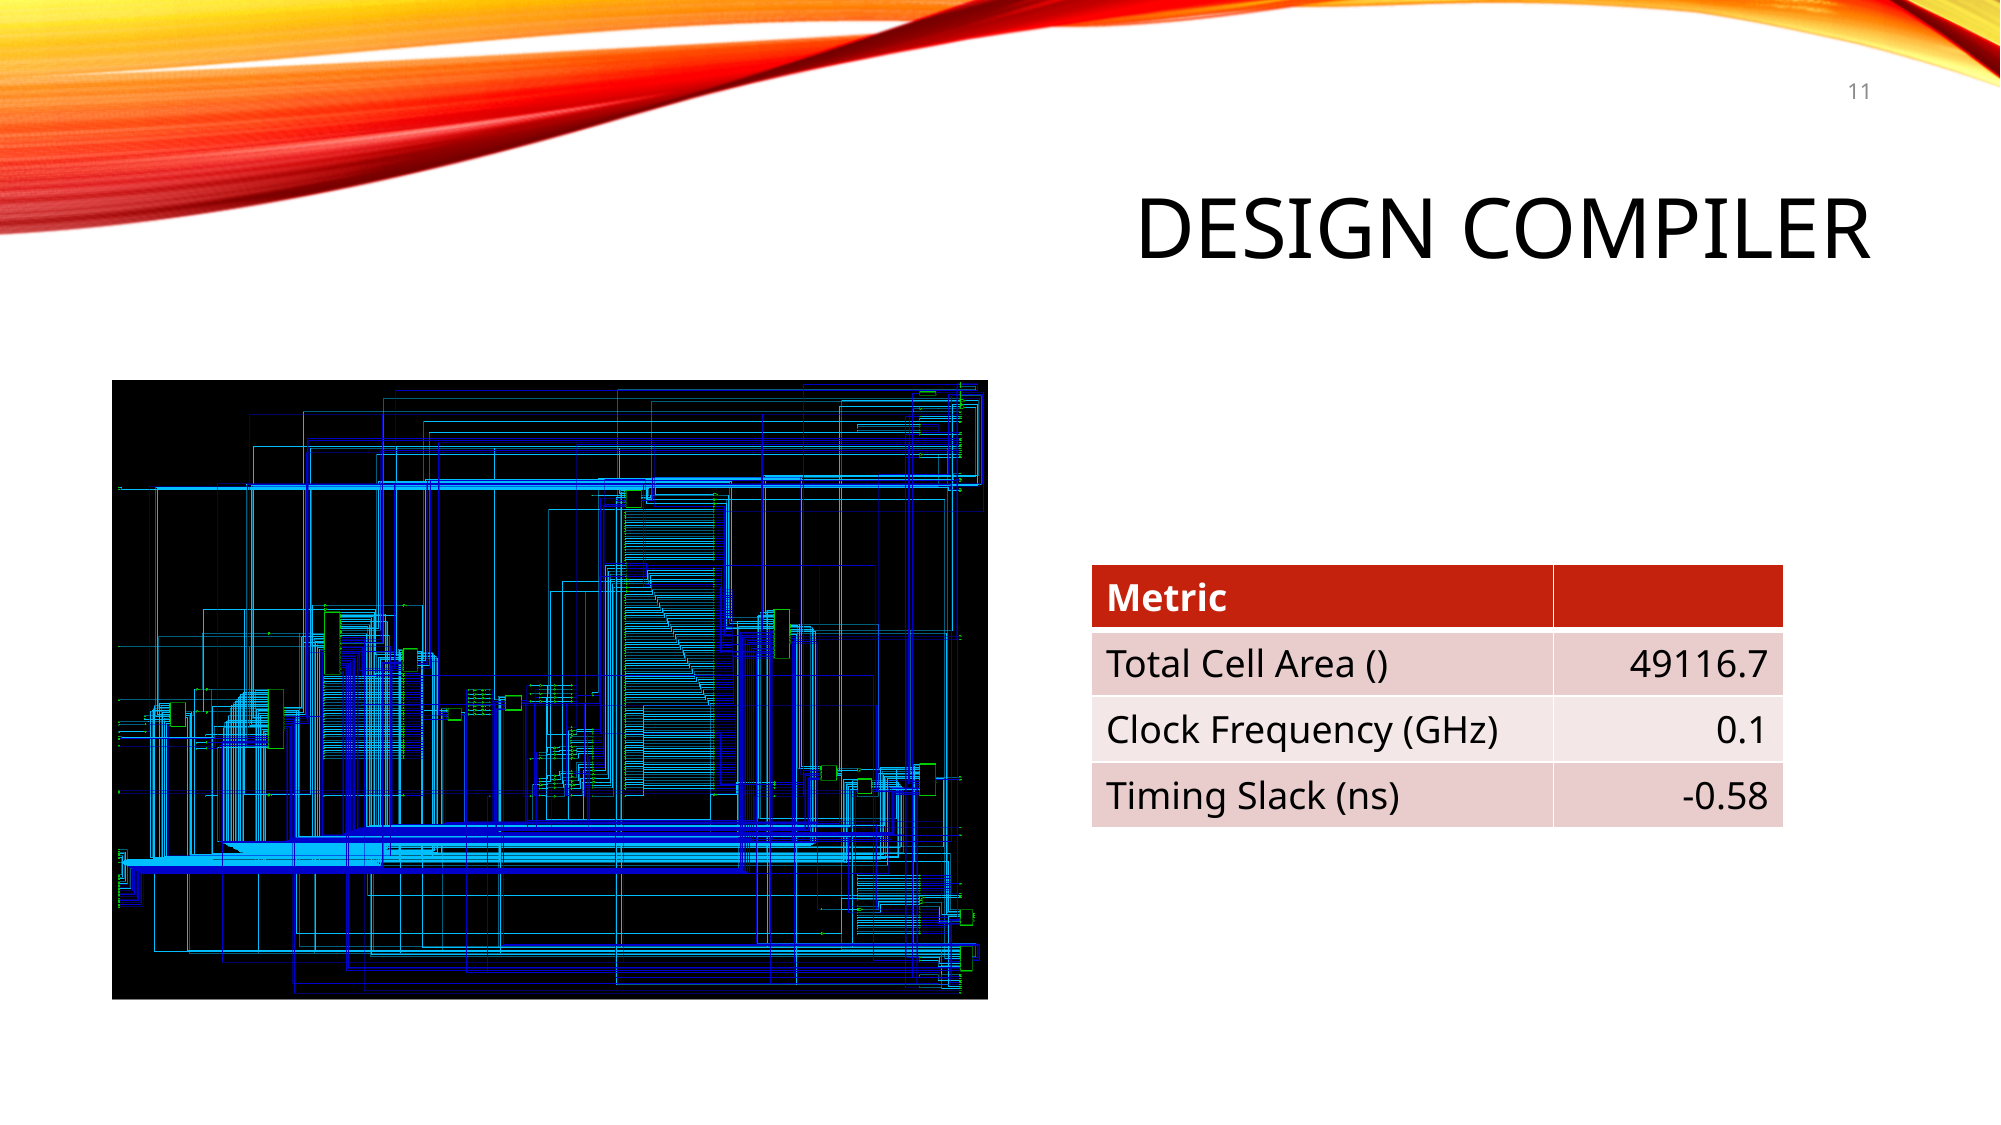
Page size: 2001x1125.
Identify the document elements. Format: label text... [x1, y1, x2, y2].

slide_number 11 [1437, 62, 1888, 123]
title Design Compiler [474, 125, 1888, 338]
picture [0, 0, 2000, 237]
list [112, 380, 988, 1000]
